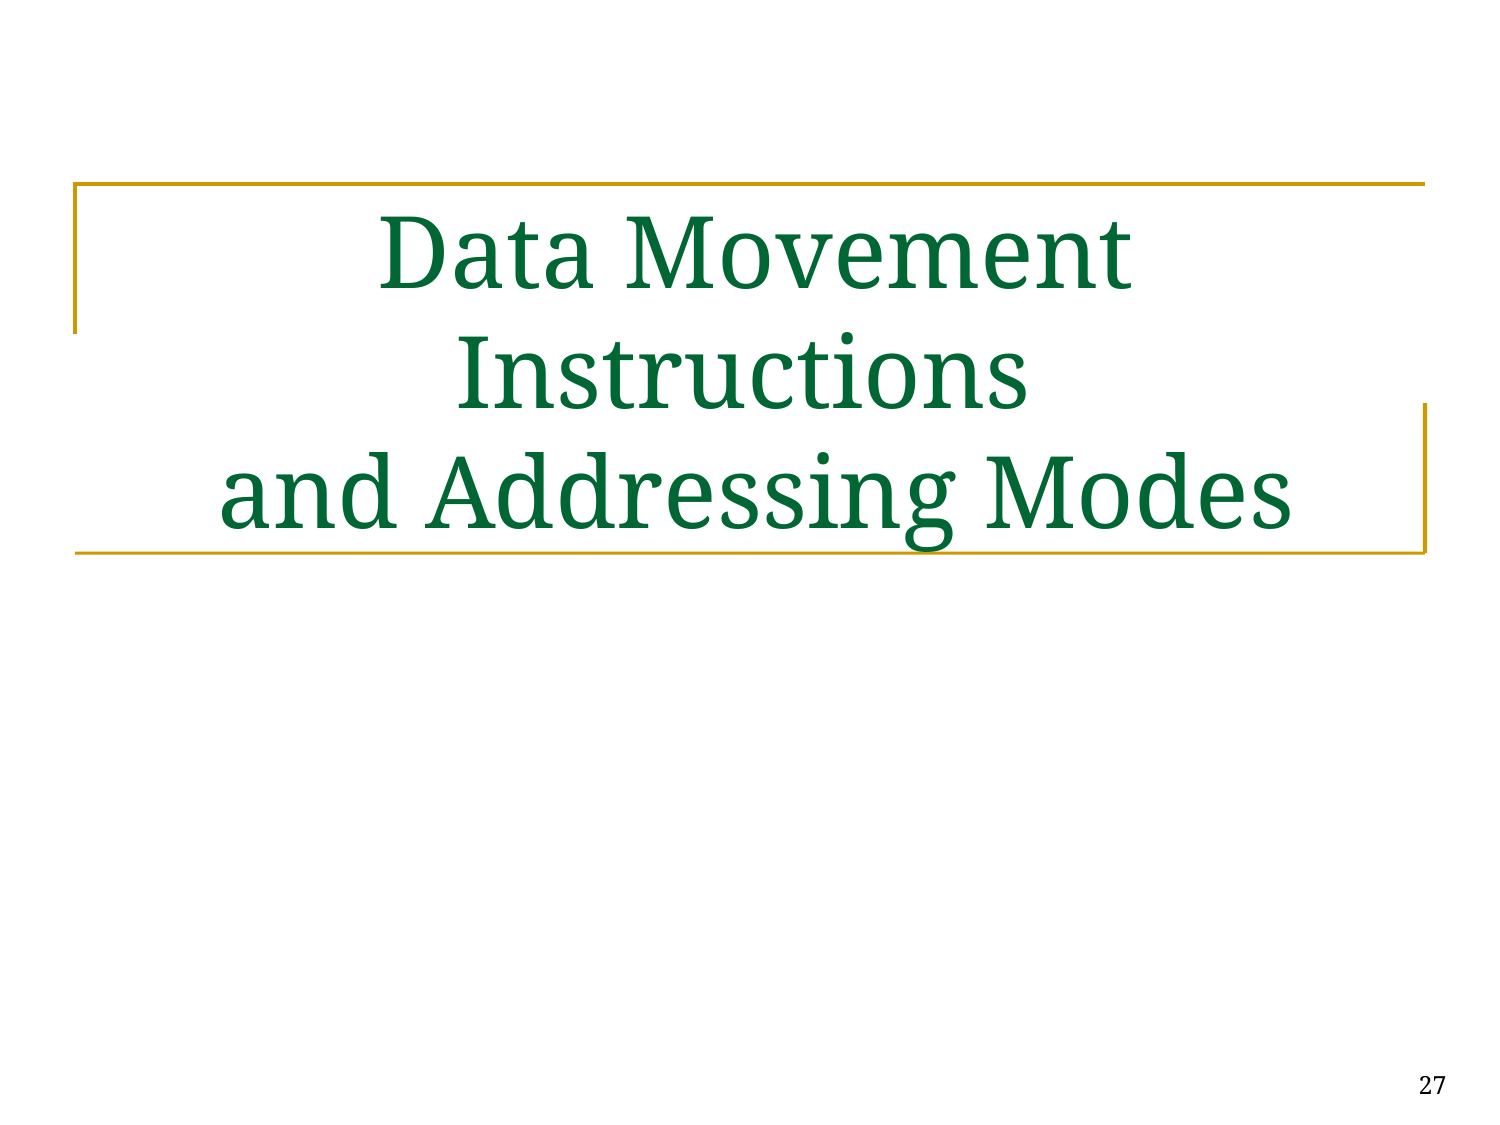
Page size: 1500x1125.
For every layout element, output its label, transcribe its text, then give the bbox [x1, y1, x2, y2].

slide_number 27 [1111, 1036, 1462, 1112]
title Data Movement Instructions and Addressing Modes [75, 187, 1438, 550]
